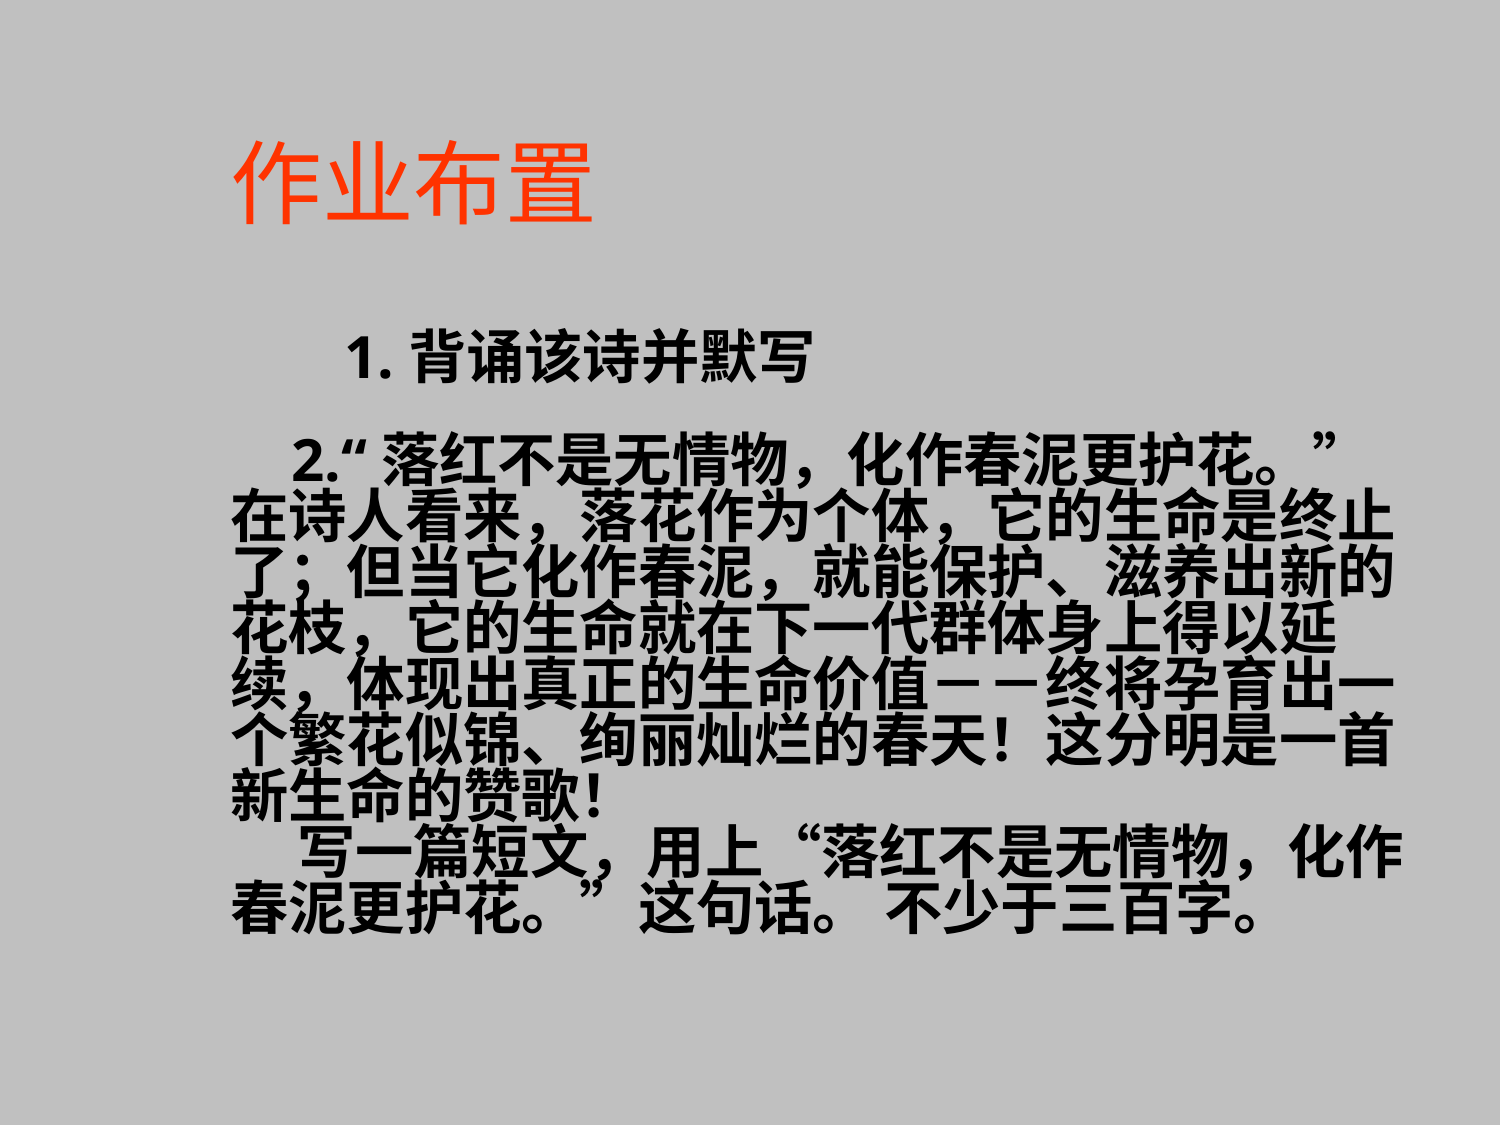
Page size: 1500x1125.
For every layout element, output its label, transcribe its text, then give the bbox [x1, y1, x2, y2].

text_box 2.“落红不是无情物，化作春泥更护花。”在诗人看来，落花作为个体，它的生命是终止了；但当它化作春泥，就能保护、滋养出新的花枝，它的生命就在下一代群体身上得以延续，体现出真正的生命价值－－终将孕育出一个繁花似锦、绚丽灿烂的春天！这分明是一首新生命的赞歌！ 写一篇短文，用上“落红不是无情物，化作春泥更护花。”这句话。 不少于三百字。 [215, 429, 1420, 948]
text_box 1.背诵该诗并默写 [329, 312, 1137, 398]
text_box 作业布置 [215, 118, 677, 243]
